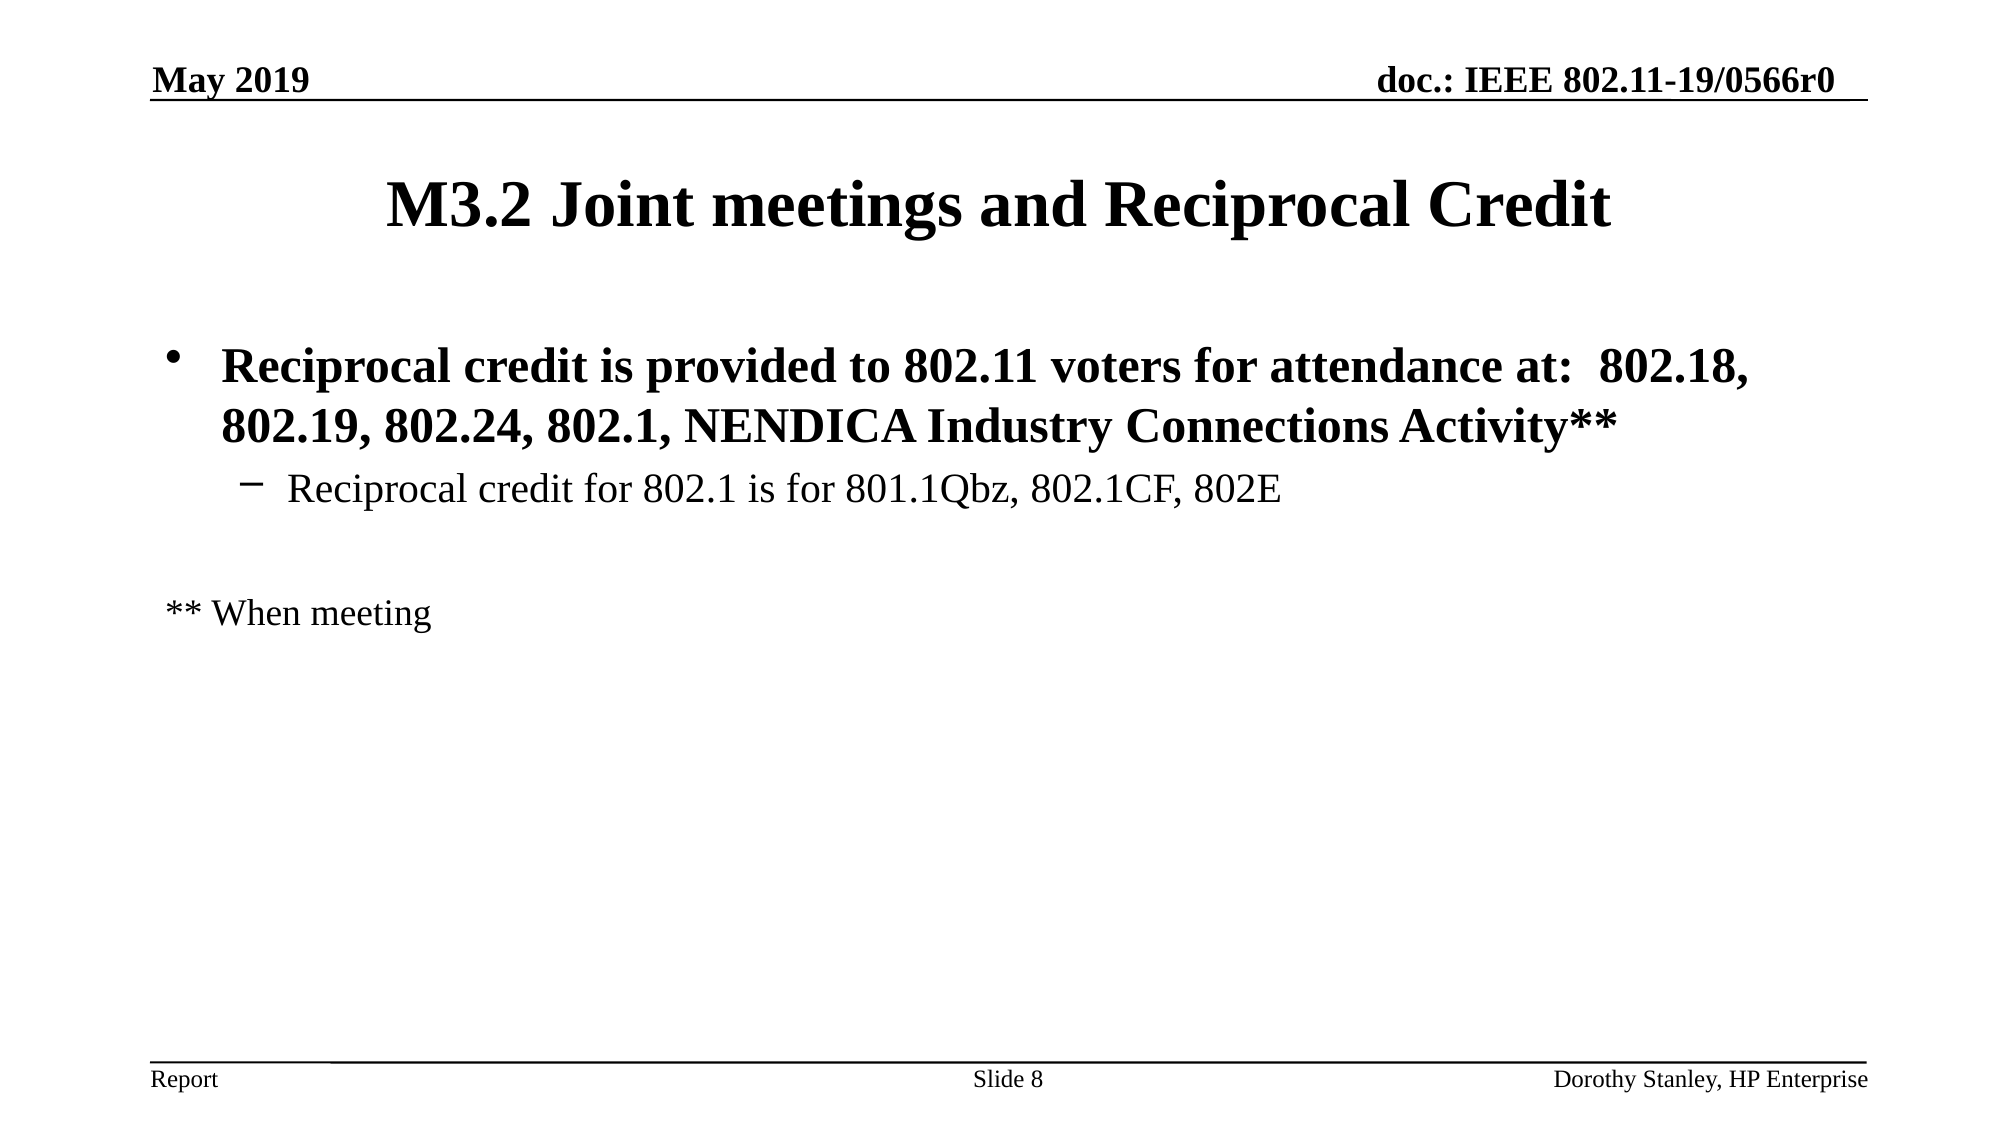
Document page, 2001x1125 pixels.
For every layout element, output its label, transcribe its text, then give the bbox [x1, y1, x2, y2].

footer Dorothy Stanley, HP Enterprise [1512, 1061, 1869, 1093]
title M3.2 Joint meetings and Reciprocal Credit [150, 112, 1850, 288]
list Reciprocal credit is provided to 802.11 voters for attendance at: 802.18, 802.19, 802.24, 802.1, NENDICA Industry Connections Activity** Reciprocal credit for 802.1 is for 801.1Qbz, 802.1CF, 802E ** When meeting [150, 324, 1850, 1000]
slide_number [152, 54, 406, 101]
slide_number Slide 8 [964, 1061, 1053, 1093]
